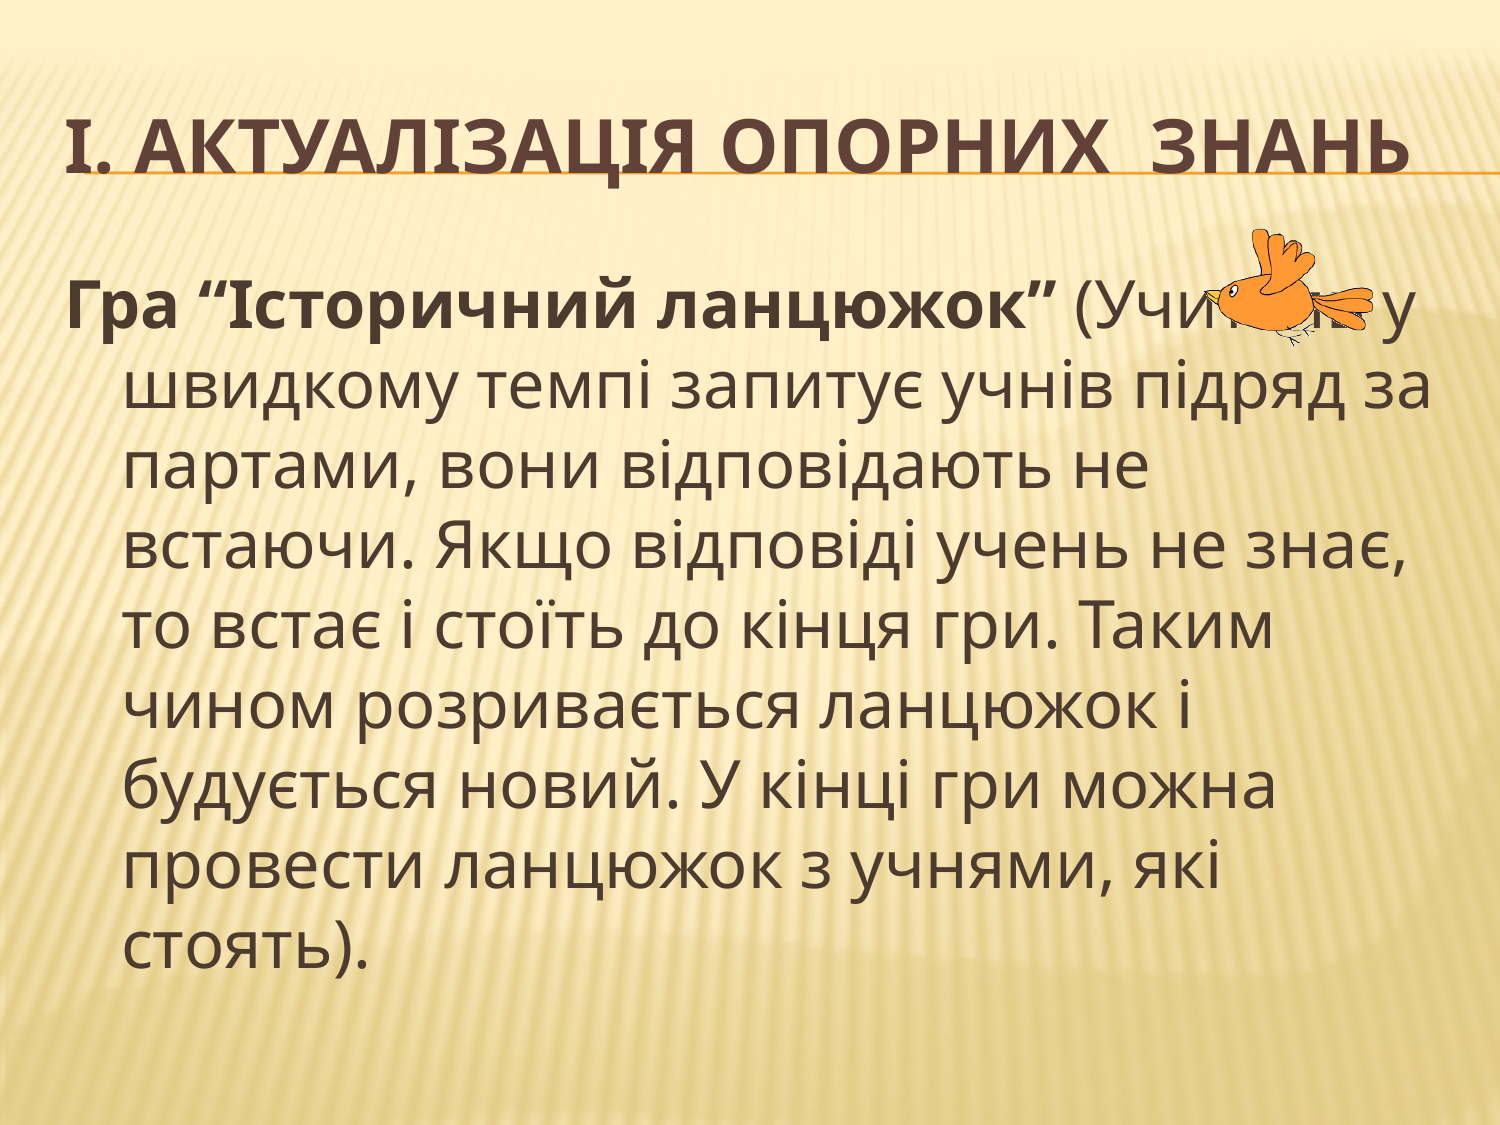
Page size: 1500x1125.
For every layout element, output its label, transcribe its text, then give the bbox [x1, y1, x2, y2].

picture [1151, 160, 1410, 420]
list Гра “Історичний ланцюжок” (Учитель у швидкому темпі запитує учнів підряд за партами, вони відповідають не встаючи. Якщо відповіді учень не знає, то встає і стоїть до кінця гри. Таким чином розривається ланцюжок і будується новий. У кінці гри можна провести ланцюжок з учнями, які стоять). [50, 254, 1475, 998]
title І. актуалізація опорних знань [50, 75, 1475, 213]
